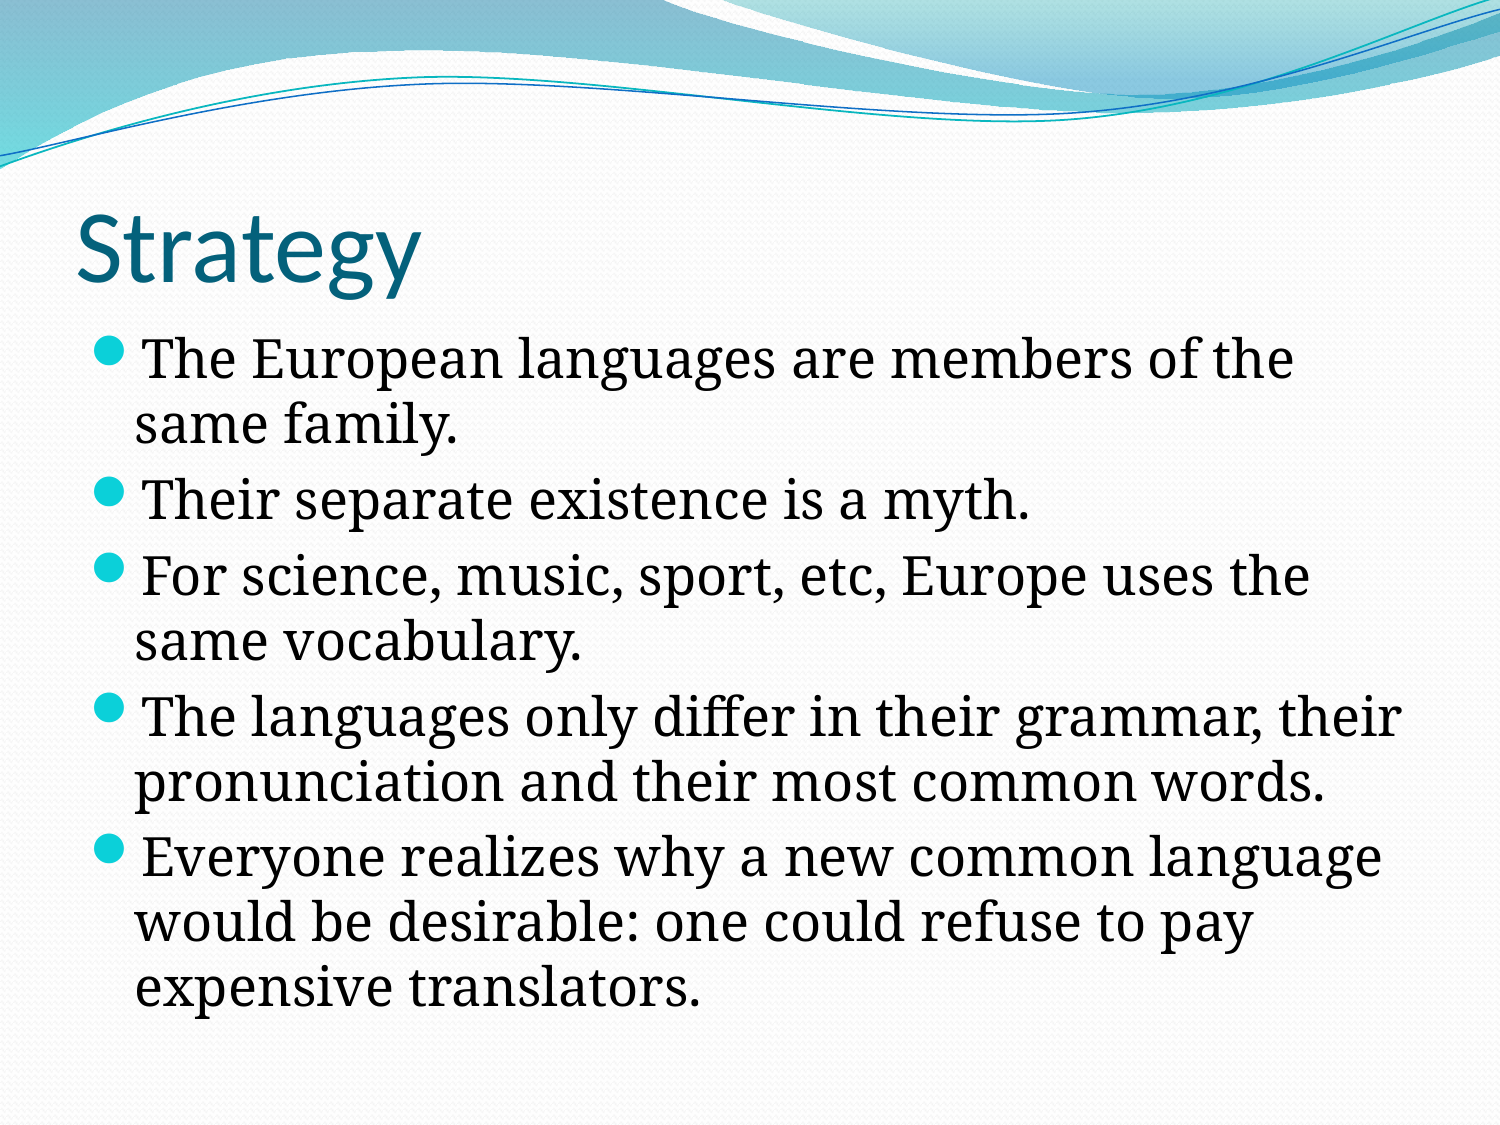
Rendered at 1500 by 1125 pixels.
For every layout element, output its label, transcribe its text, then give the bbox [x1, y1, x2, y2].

list The European languages are members of the same family. Their separate existence is a myth. For science, music, sport, etc, Europe uses the same vocabulary. The languages only differ in their grammar, their pronunciation and their most common words. Everyone realizes why a new common language would be desirable: one could refuse to pay expensive translators. [75, 317, 1425, 1038]
title Strategy [75, 115, 1425, 303]
